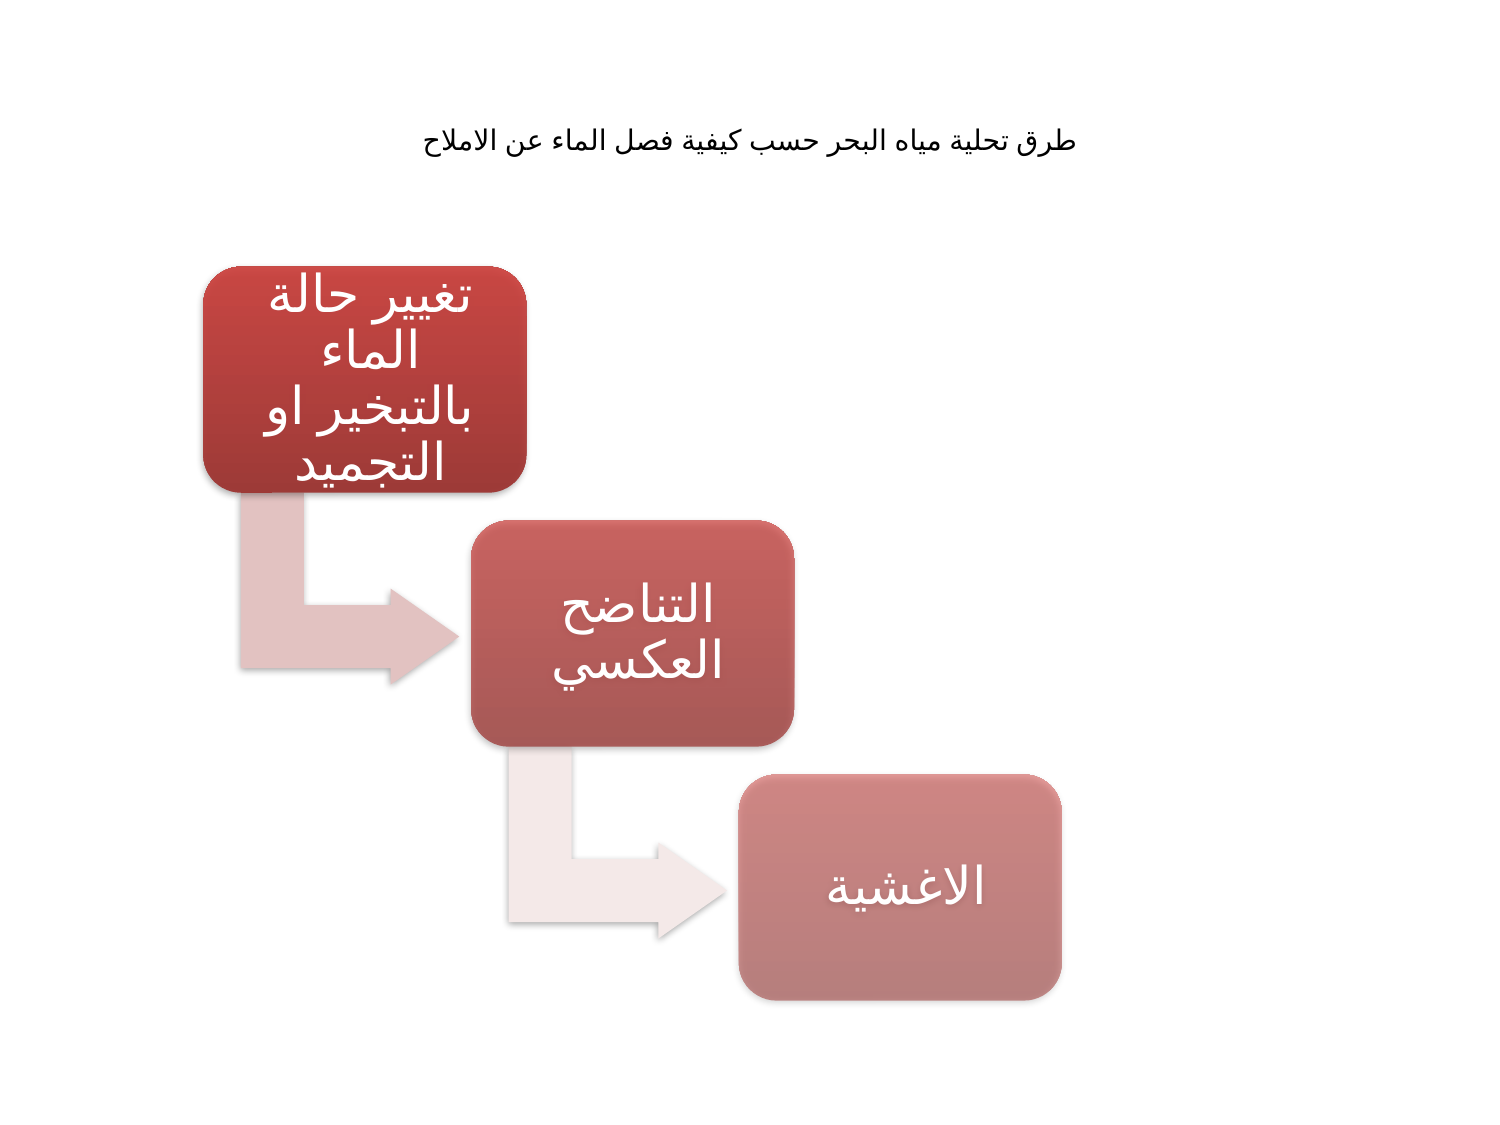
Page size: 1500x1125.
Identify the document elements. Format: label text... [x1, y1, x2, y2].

title طرق تحلية مياه البحر حسب كيفية فصل الماء عن الاملاح [75, 45, 1425, 233]
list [74, 262, 1426, 1006]
